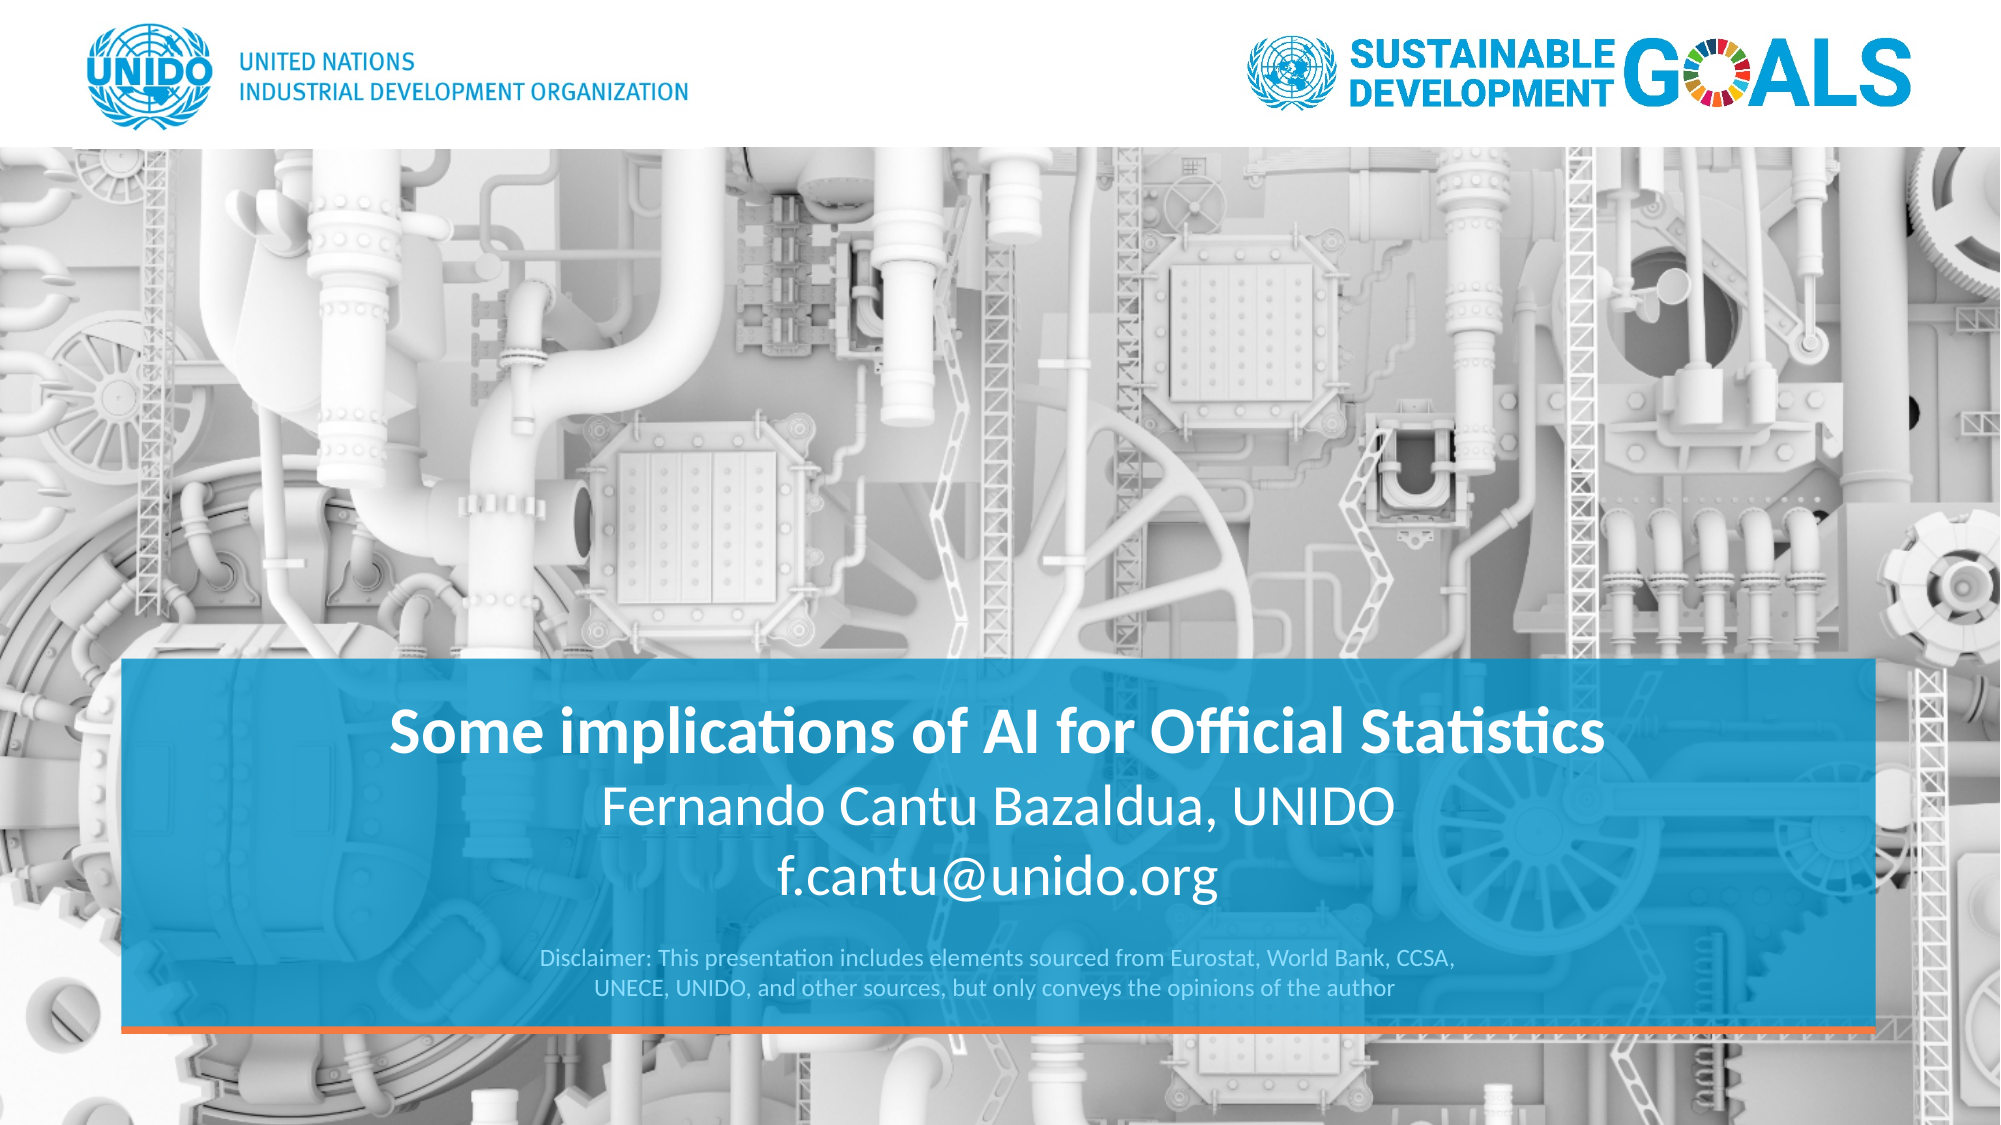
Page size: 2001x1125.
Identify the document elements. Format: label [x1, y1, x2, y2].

text_box [72, 0, 1930, 149]
picture [0, 147, 2000, 1125]
